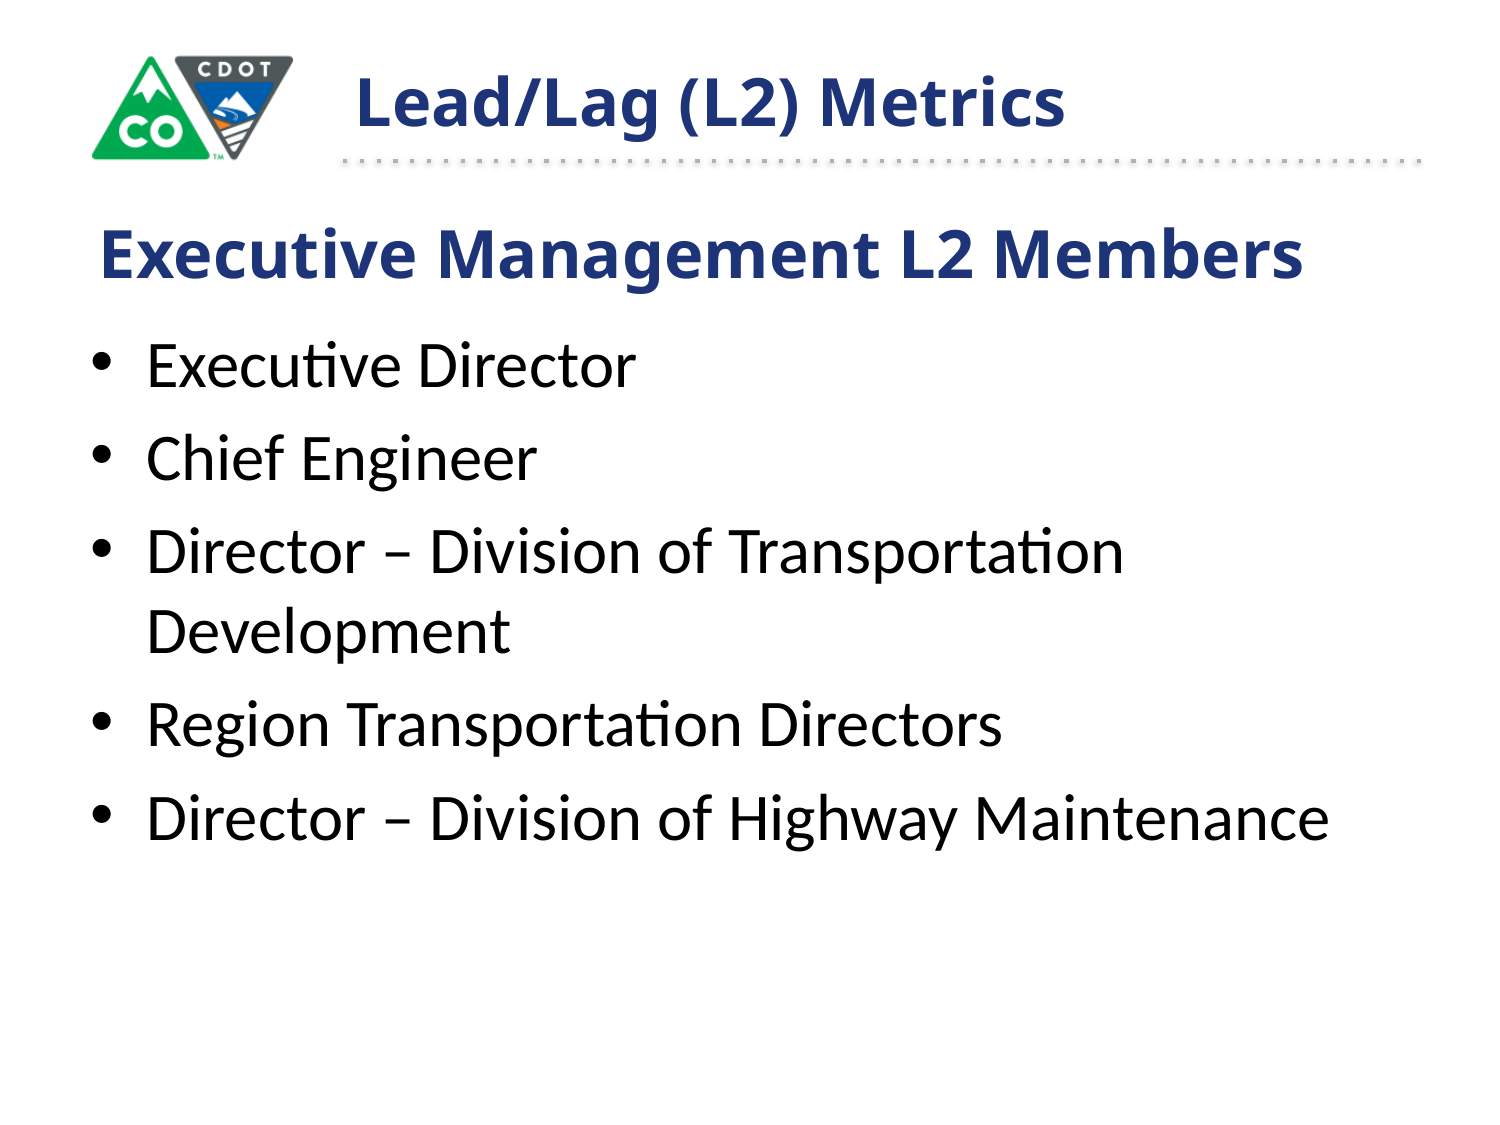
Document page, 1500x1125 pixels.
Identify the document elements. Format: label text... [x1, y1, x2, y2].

text_box Lead/Lag (L2) Metrics [343, 60, 1431, 139]
picture [83, 44, 299, 176]
list Executive Director Chief Engineer Director – Division of Transportation Development Region Transportation Directors Director – Division of Highway Maintenance [75, 312, 1425, 1005]
text_box Executive Management L2 Members [83, 196, 1425, 307]
